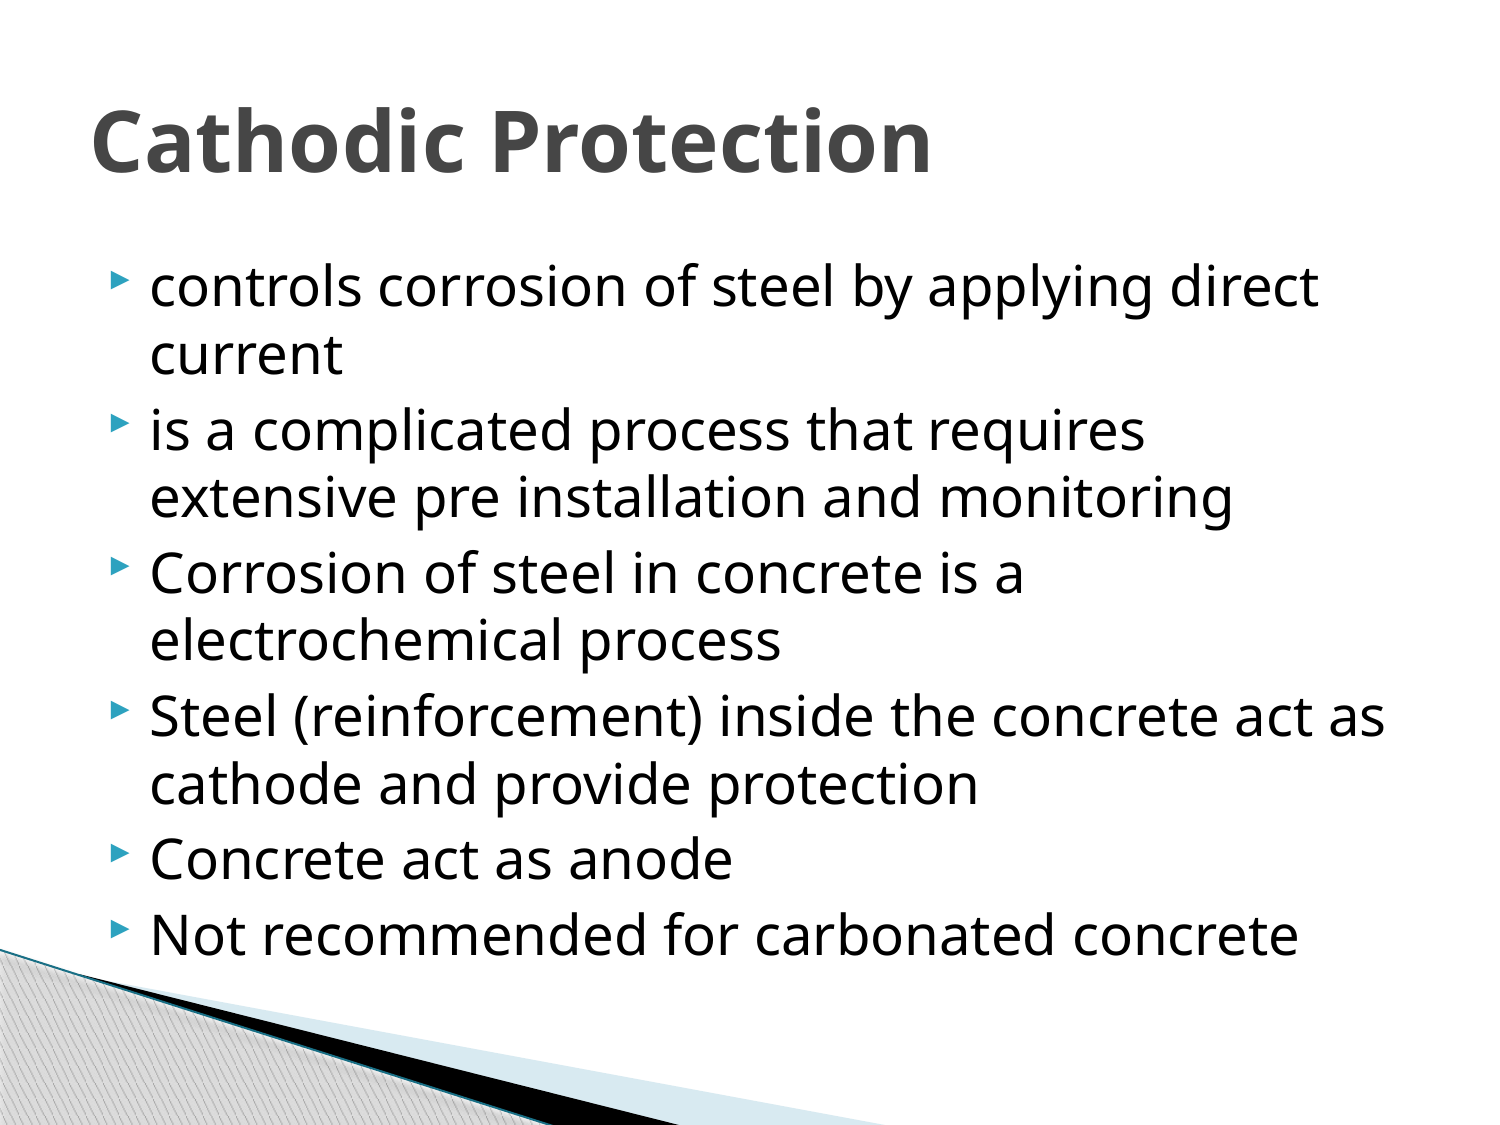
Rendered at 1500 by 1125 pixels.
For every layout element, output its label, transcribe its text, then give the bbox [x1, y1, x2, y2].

title Cathodic Protection [75, 45, 1425, 233]
list controls corrosion of steel by applying direct current is a complicated process that requires extensive pre installation and monitoring Corrosion of steel in concrete is a electrochemical process Steel (reinforcement) inside the concrete act as cathode and provide protection Concrete act as anode Not recommended for carbonated concrete [75, 243, 1425, 986]
